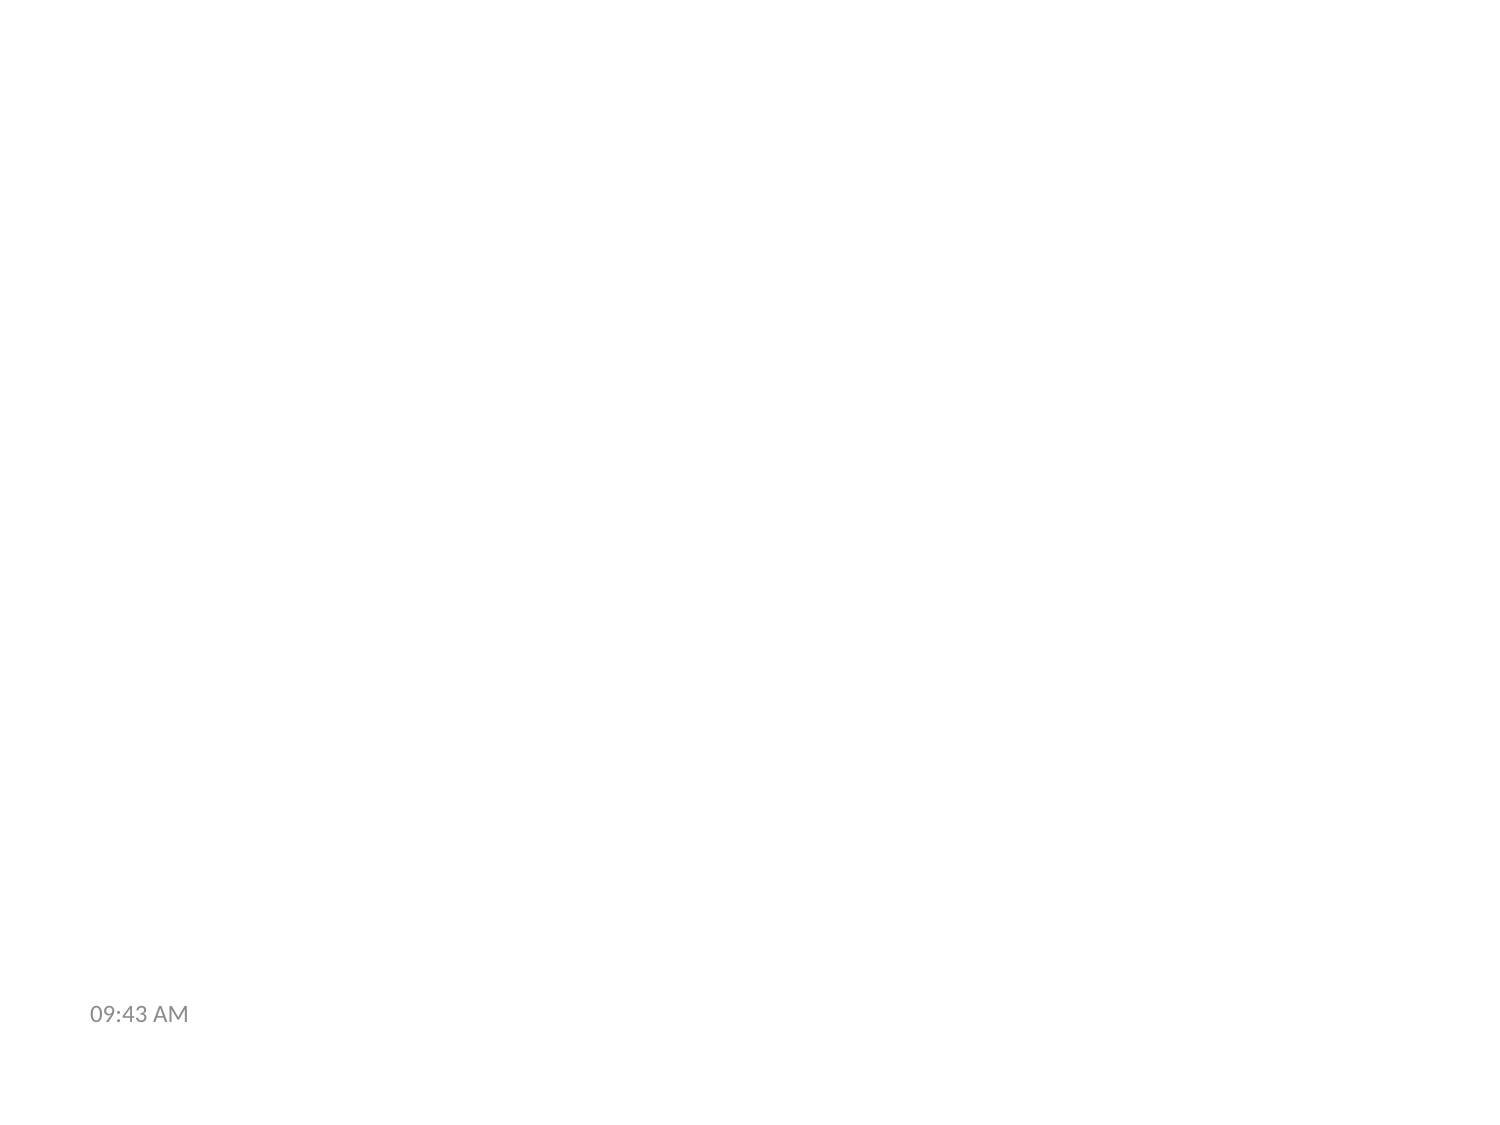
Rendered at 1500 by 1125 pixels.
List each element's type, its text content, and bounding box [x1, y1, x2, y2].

text_box 3:35 PM [75, 982, 425, 1043]
